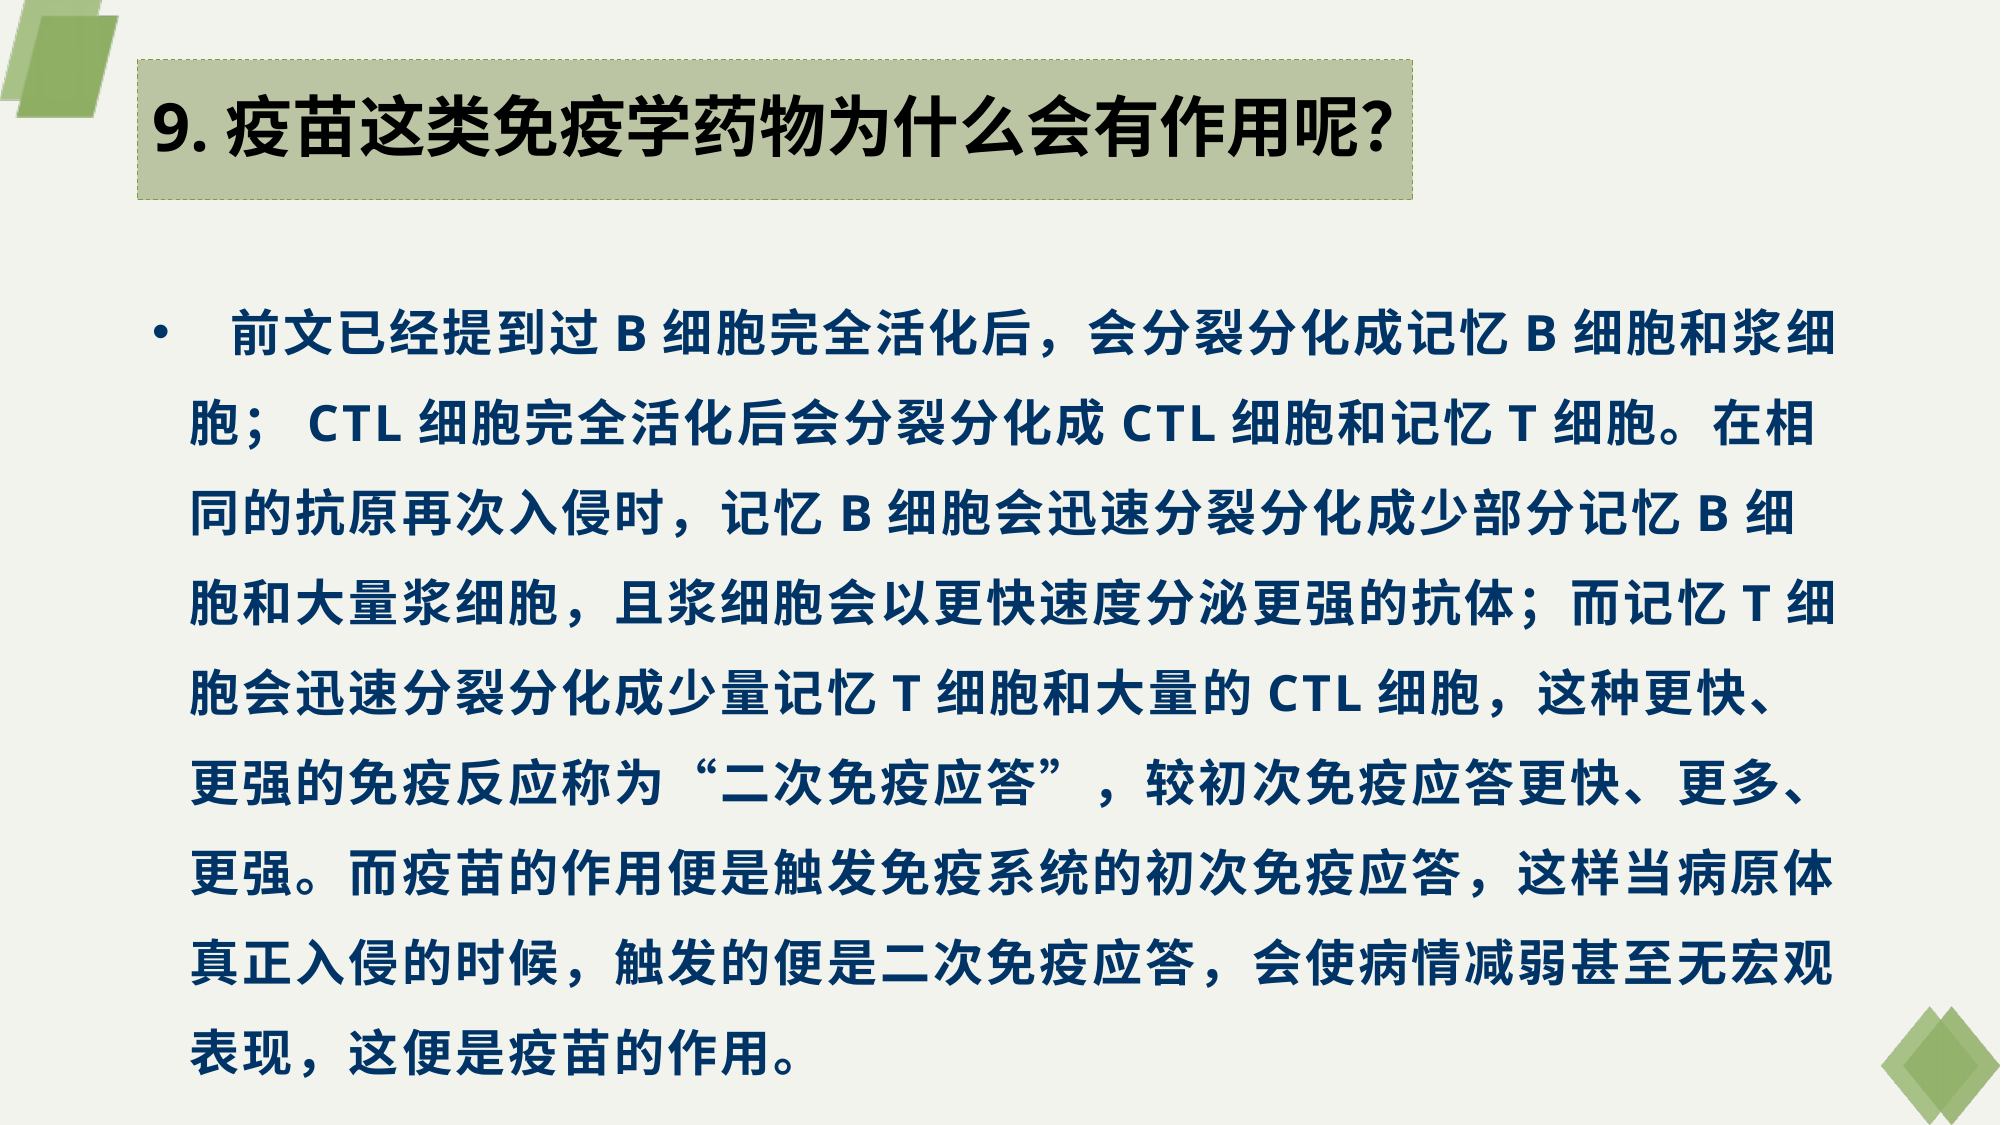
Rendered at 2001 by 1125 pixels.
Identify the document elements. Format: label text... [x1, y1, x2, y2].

text_box 9.疫苗这类免疫学药物为什么会有作用呢？ [137, 59, 1413, 200]
picture [1881, 1006, 2000, 1125]
text_box 前文已经提到过B细胞完全活化后，会分裂分化成记忆B细胞和浆细胞；CTL细胞完全活化后会分裂分化成CTL细胞和记忆T细胞。在相同的抗原再次入侵时，记忆B细胞会迅速分裂分化成少部分记忆B细胞和大量浆细胞，且浆细胞会以更快速度分泌更强的抗体；而记忆T细胞会迅速分裂分化成少量记忆T细胞和大量的CTL细胞，这种更快、更强的免疫反应称为“二次免疫应答”，较初次免疫应答更快、更多、更强。而疫苗的作用便是触发免疫系统的初次免疫应答，这样当病原体真正入侵的时候，触发的便是二次免疫应答，会使病情减弱甚至无宏观表现，这便是疫苗的作用。 [137, 263, 1863, 977]
picture [0, 0, 119, 119]
